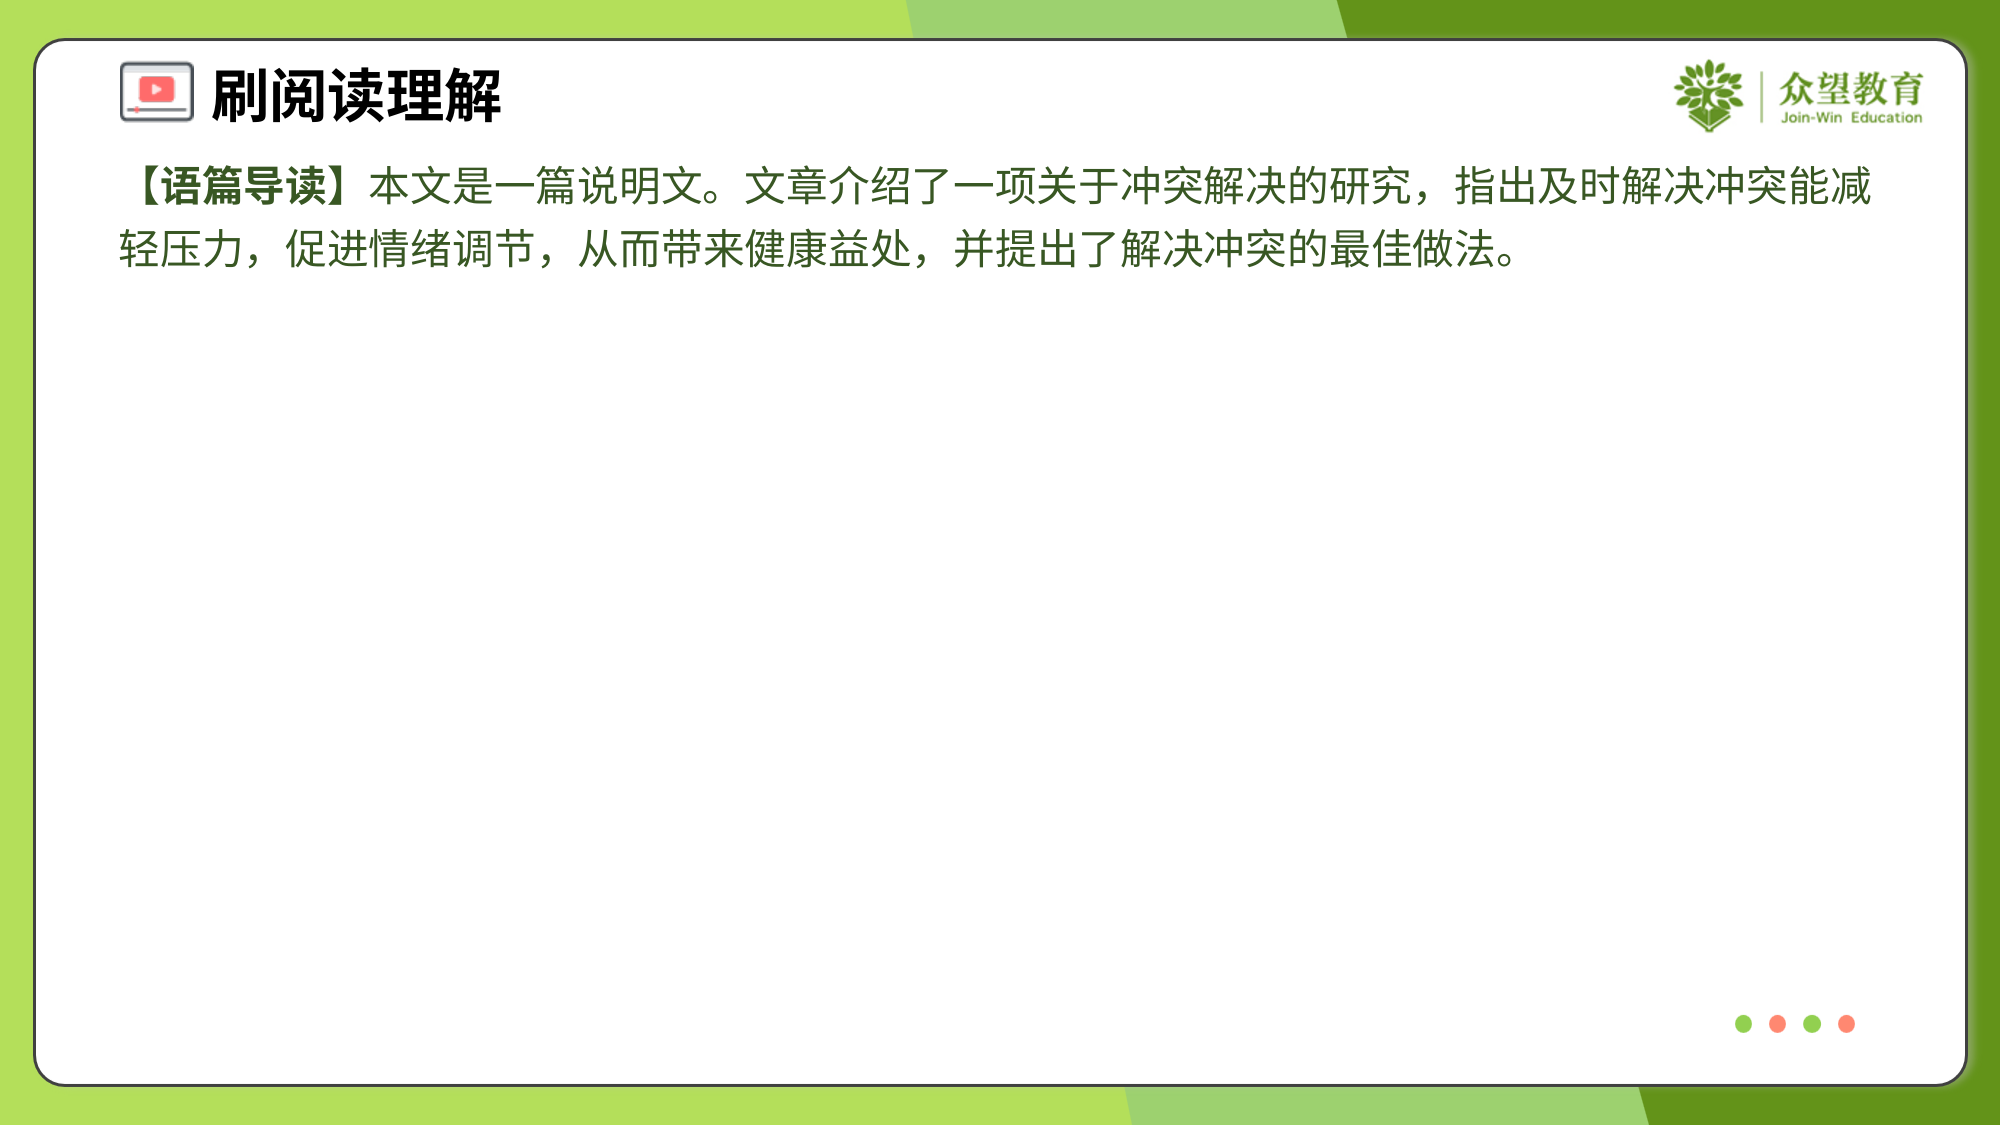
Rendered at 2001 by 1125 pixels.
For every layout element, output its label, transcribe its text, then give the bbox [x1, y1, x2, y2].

picture [0, 0, 2000, 1125]
text_box 【语篇导读】本文是一篇说明文。文章介绍了一项关于冲突解决的研究，指出及时解决冲突能减轻压力，促进情绪调节，从而带来健康益处，并提出了解决冲突的最佳做法。 [118, 147, 1883, 268]
